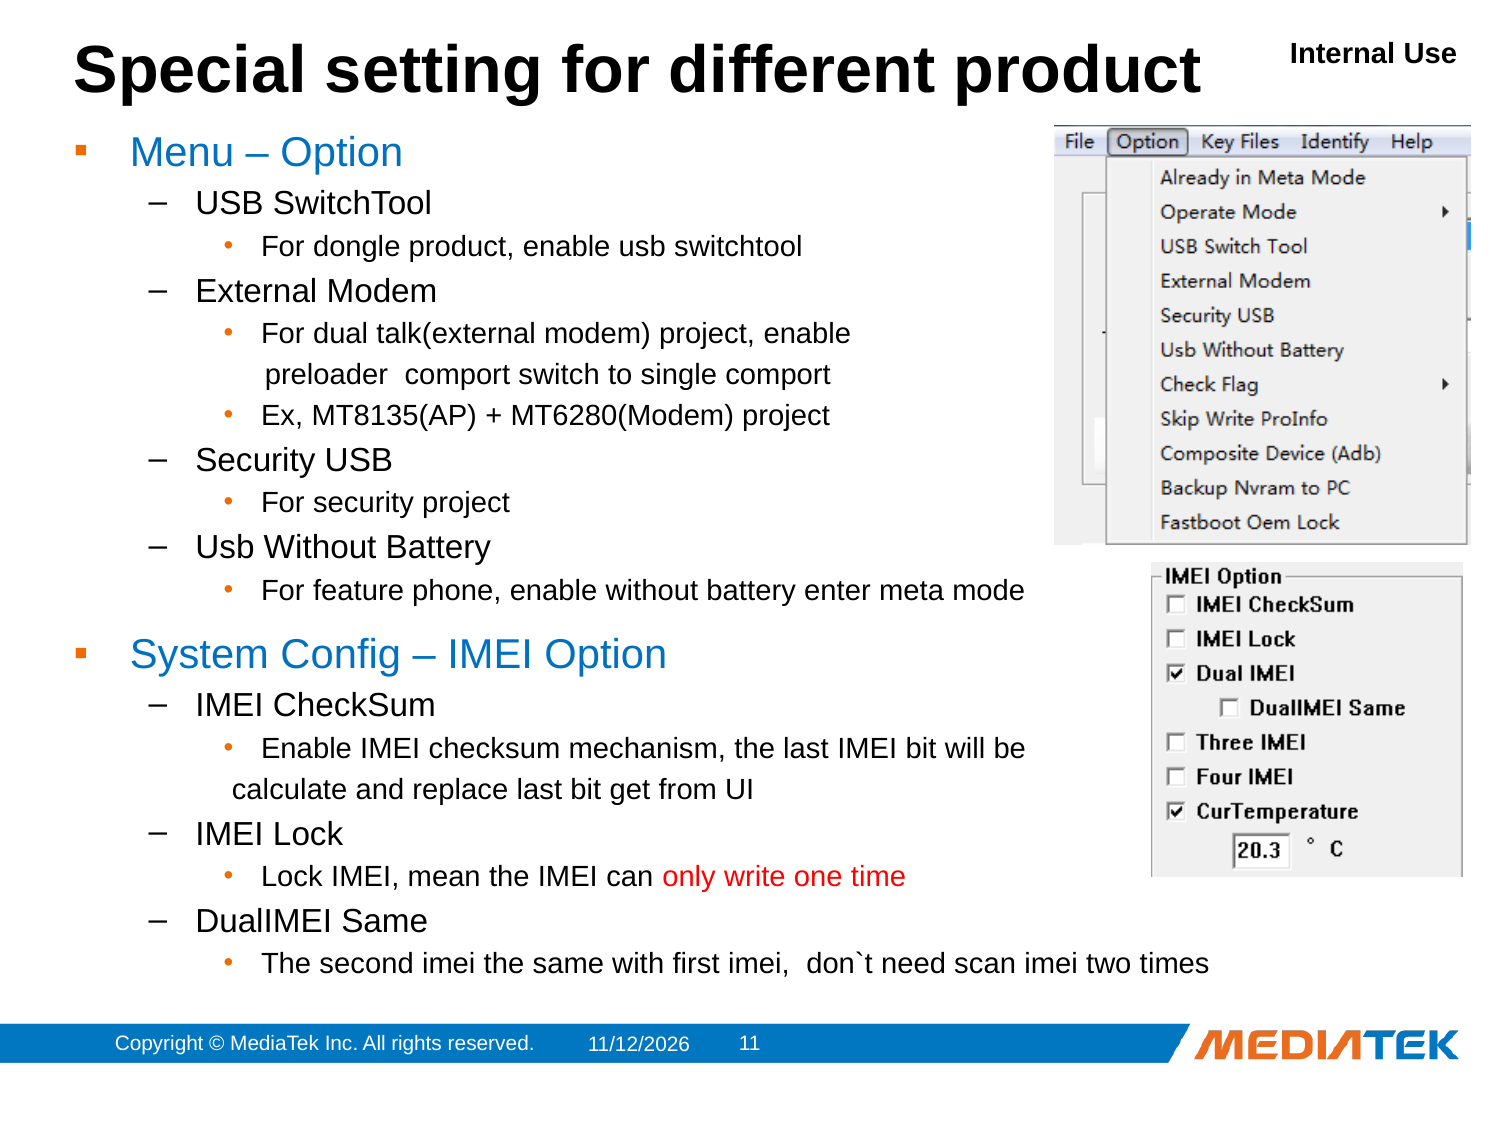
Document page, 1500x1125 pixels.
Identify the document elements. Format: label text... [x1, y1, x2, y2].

picture [789, 1044, 1459, 1063]
picture [1054, 125, 1471, 545]
title Special setting for different product [58, 11, 1381, 116]
list Menu – Option USB SwitchTool For dongle product, enable usb switchtool External Modem For dual talk(external modem) project, enable preloader comport switch to single comport Ex, MT8135(AP) + MT6280(Modem) project Security USB For security project Usb Without Battery For feature phone, enable without battery enter meta mode System Config – IMEI Option IMEI CheckSum Enable IMEI checksum mechanism, the last IMEI bit will be calculate and replace last bit get from UI IMEI Lock Lock IMEI, mean the IMEI can only write one time DualIMEI Same The second imei the same with first imei, don`t need scan imei two times [58, 116, 1466, 1044]
footer Copyright © MediaTek Inc. All rights reserved. [99, 1022, 573, 1090]
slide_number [573, 1022, 711, 1090]
slide_number 10 [711, 1022, 789, 1090]
picture [0, 1023, 99, 1063]
picture [1151, 562, 1463, 877]
